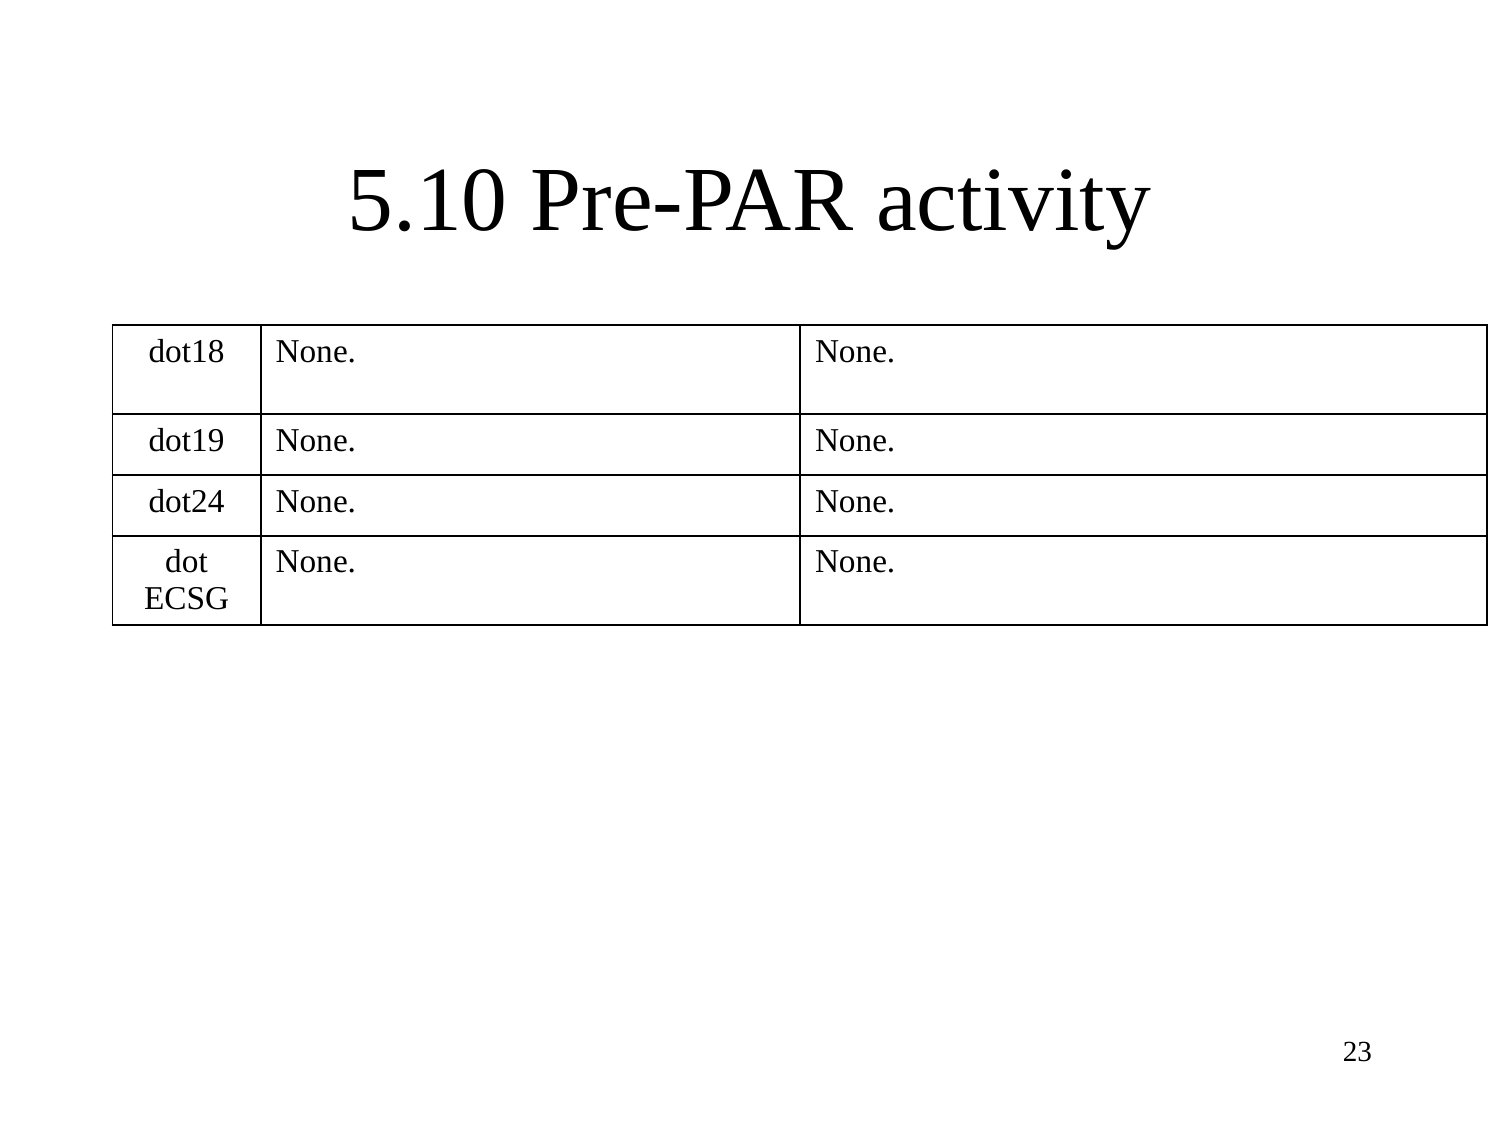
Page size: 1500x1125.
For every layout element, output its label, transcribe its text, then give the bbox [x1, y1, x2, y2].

title 5.10 Pre-PAR activity [112, 99, 1388, 288]
table_cell None. [262, 537, 799, 624]
slide_number 23 [1074, 1024, 1388, 1101]
table_header None. [262, 326, 799, 413]
table_cell None. [262, 415, 799, 474]
table_header dot18 [113, 326, 260, 413]
table_cell dot19 [113, 415, 260, 474]
table_header None. [801, 326, 1486, 413]
table_cell dot ECSG [113, 537, 260, 624]
table_cell None. [801, 415, 1486, 474]
table_cell None. [262, 476, 799, 535]
table_cell dot24 [113, 476, 260, 535]
table_cell None. [801, 476, 1486, 535]
table_cell None. [801, 537, 1486, 624]
